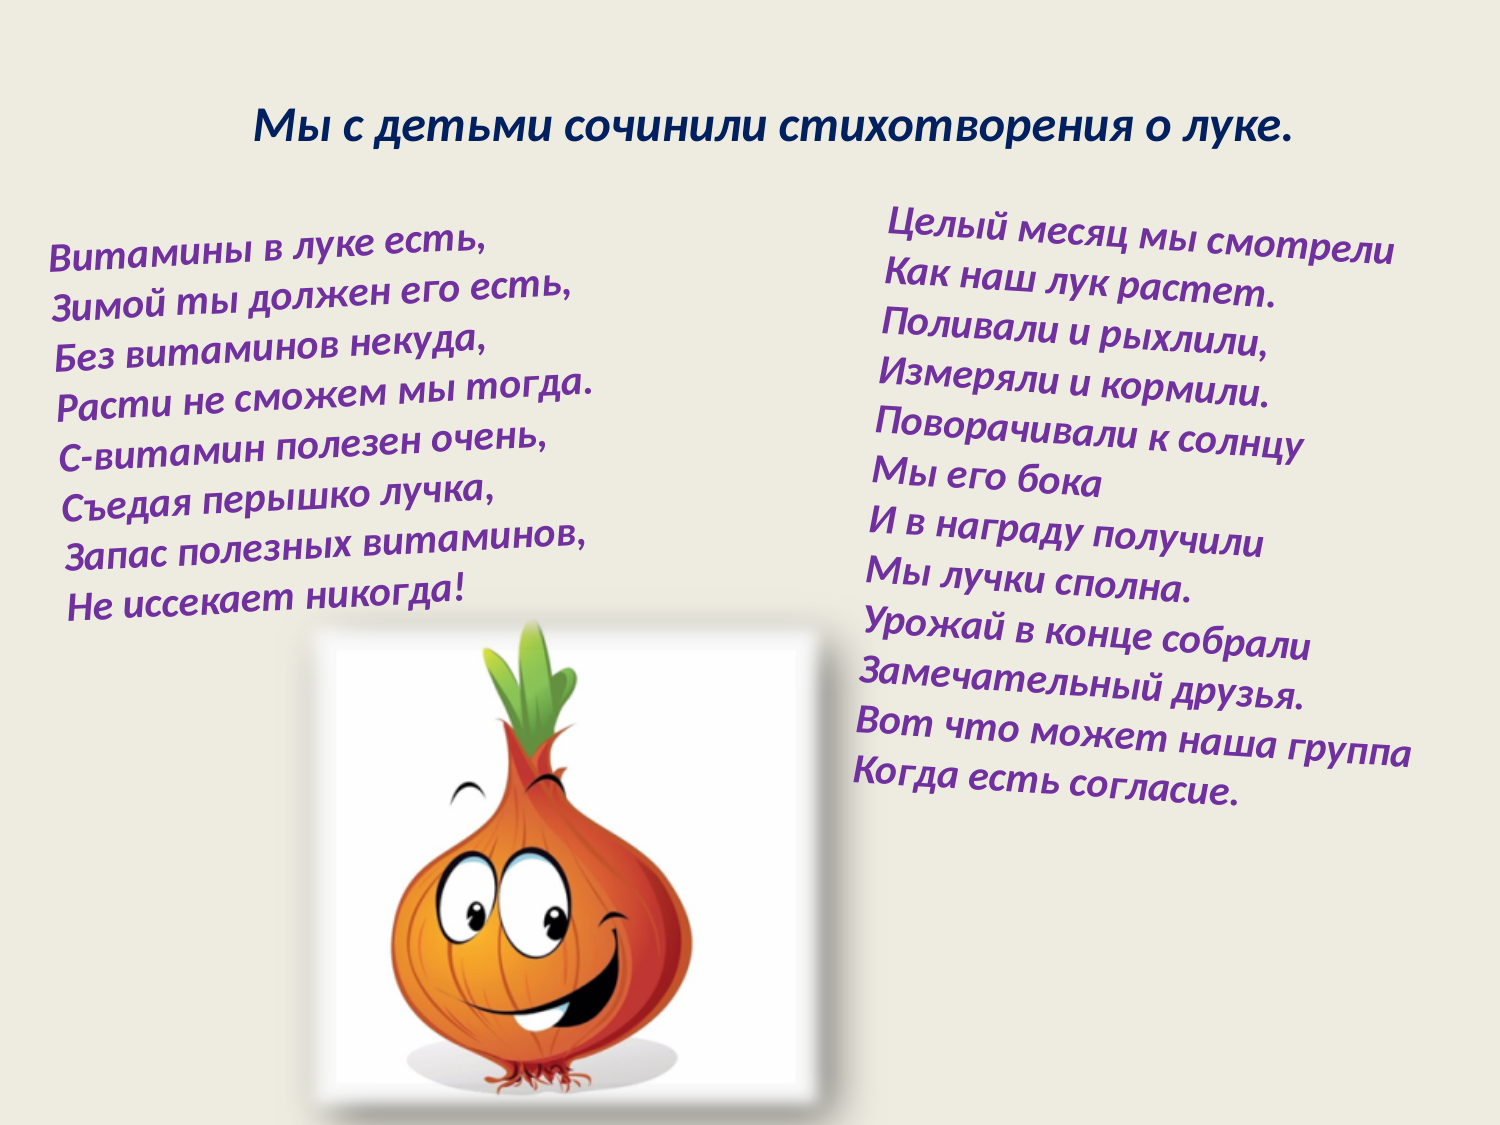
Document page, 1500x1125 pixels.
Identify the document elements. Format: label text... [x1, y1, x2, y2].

text_box Мы с детьми сочинили стихотворения о луке. [171, 54, 1376, 160]
picture [293, 609, 840, 1125]
text_box Витамины в луке есть, Зимой ты должен его есть, Без витаминов некуда, Расти не сможем мы тогда. С-витамин полезен очень, Съедая перышко лучка, Запас полезных витаминов, Не иссекает никогда! [31, 193, 631, 639]
text_box Целый месяц мы смотрели Как наш лук растет. Поливали и рыхлили, Измеряли и кормили. Поворачивали к солнцу Мы его бока И в награду получили Мы лучки сполна. Урожай в конце собрали Замечательный друзья. Вот что может наша группа Когда есть согласие. [844, 183, 1462, 835]
